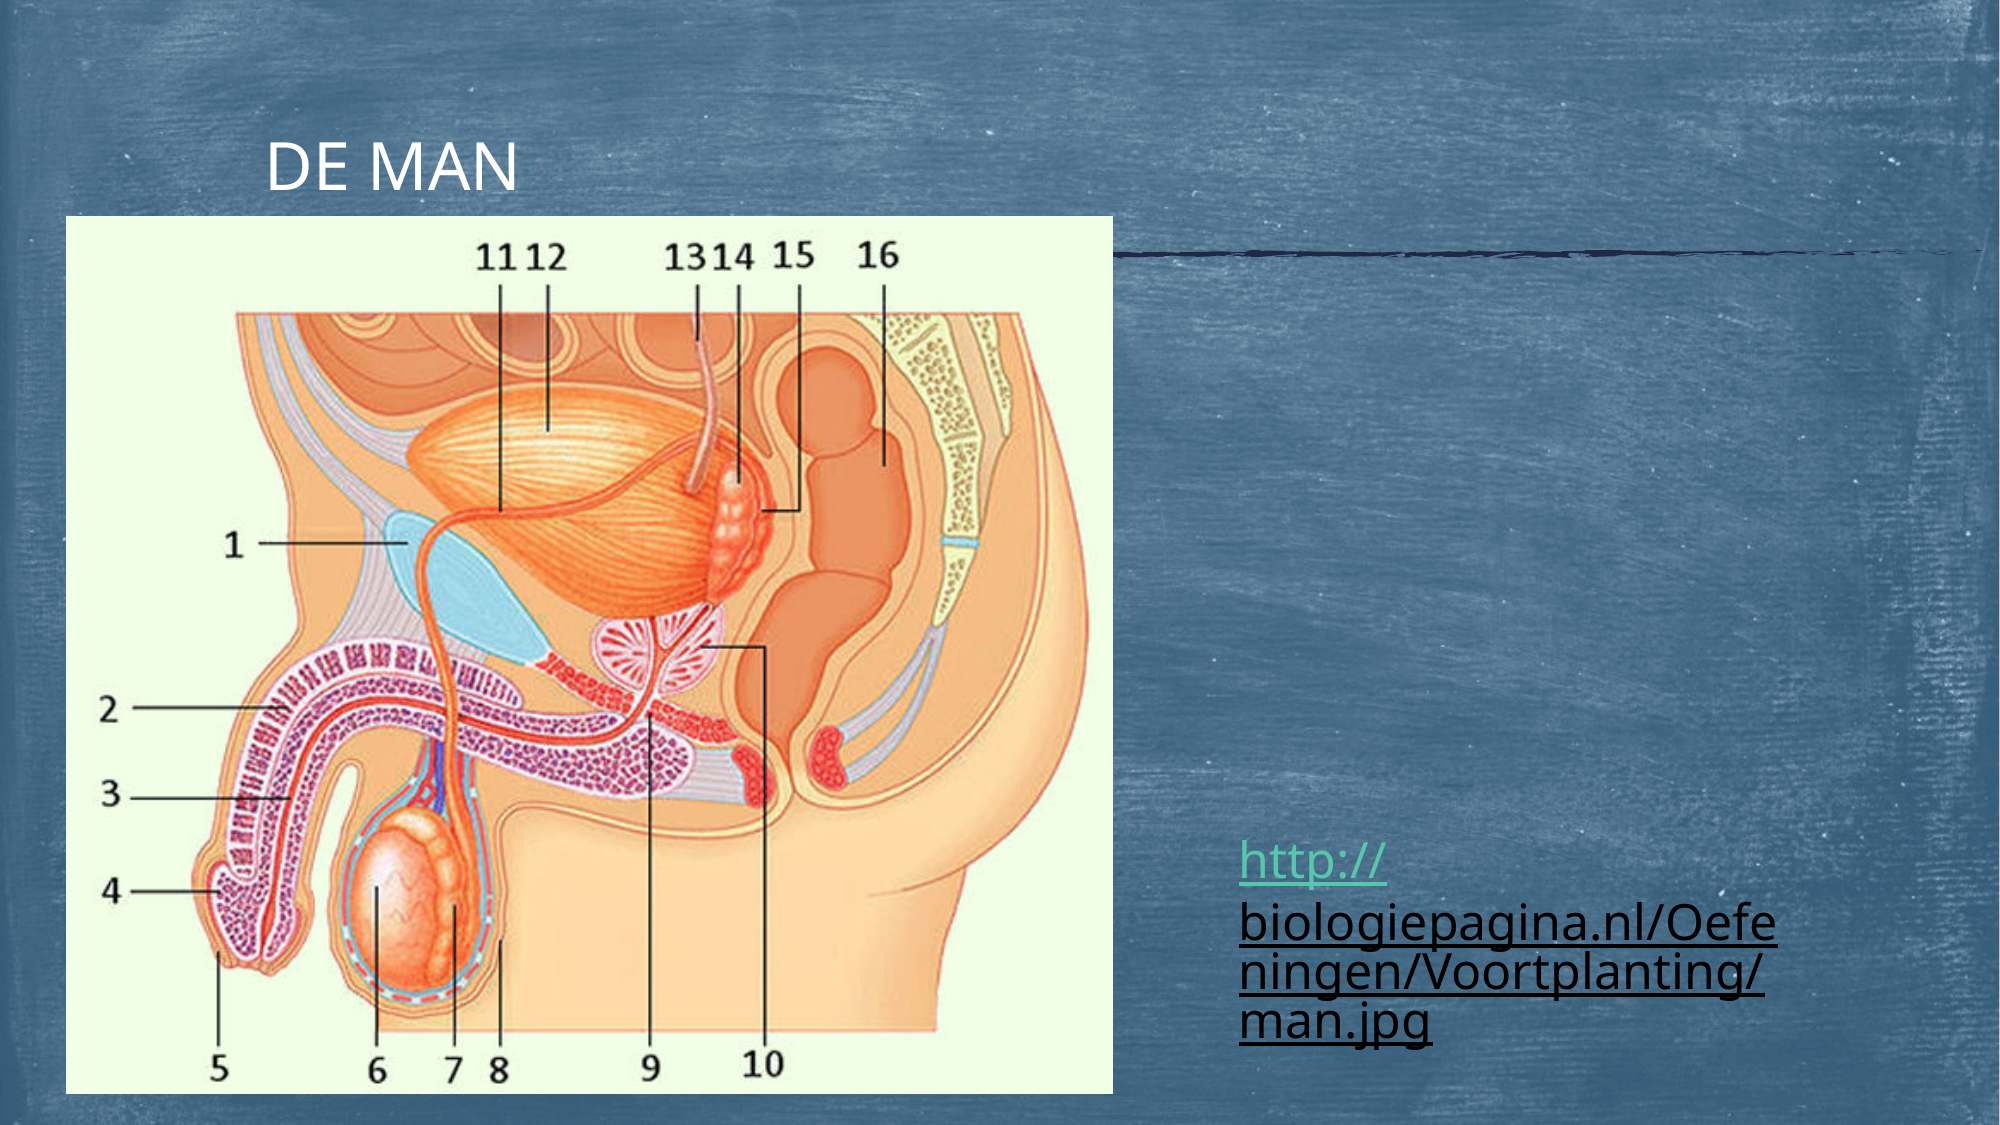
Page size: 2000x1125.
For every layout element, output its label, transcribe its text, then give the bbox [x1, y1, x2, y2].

text_box http://biologiepagina.nl/Oefeningen/Voortplanting/man.jpg [1224, 822, 1815, 1014]
picture [66, 216, 1113, 1094]
title DE MAN [249, 45, 1750, 213]
